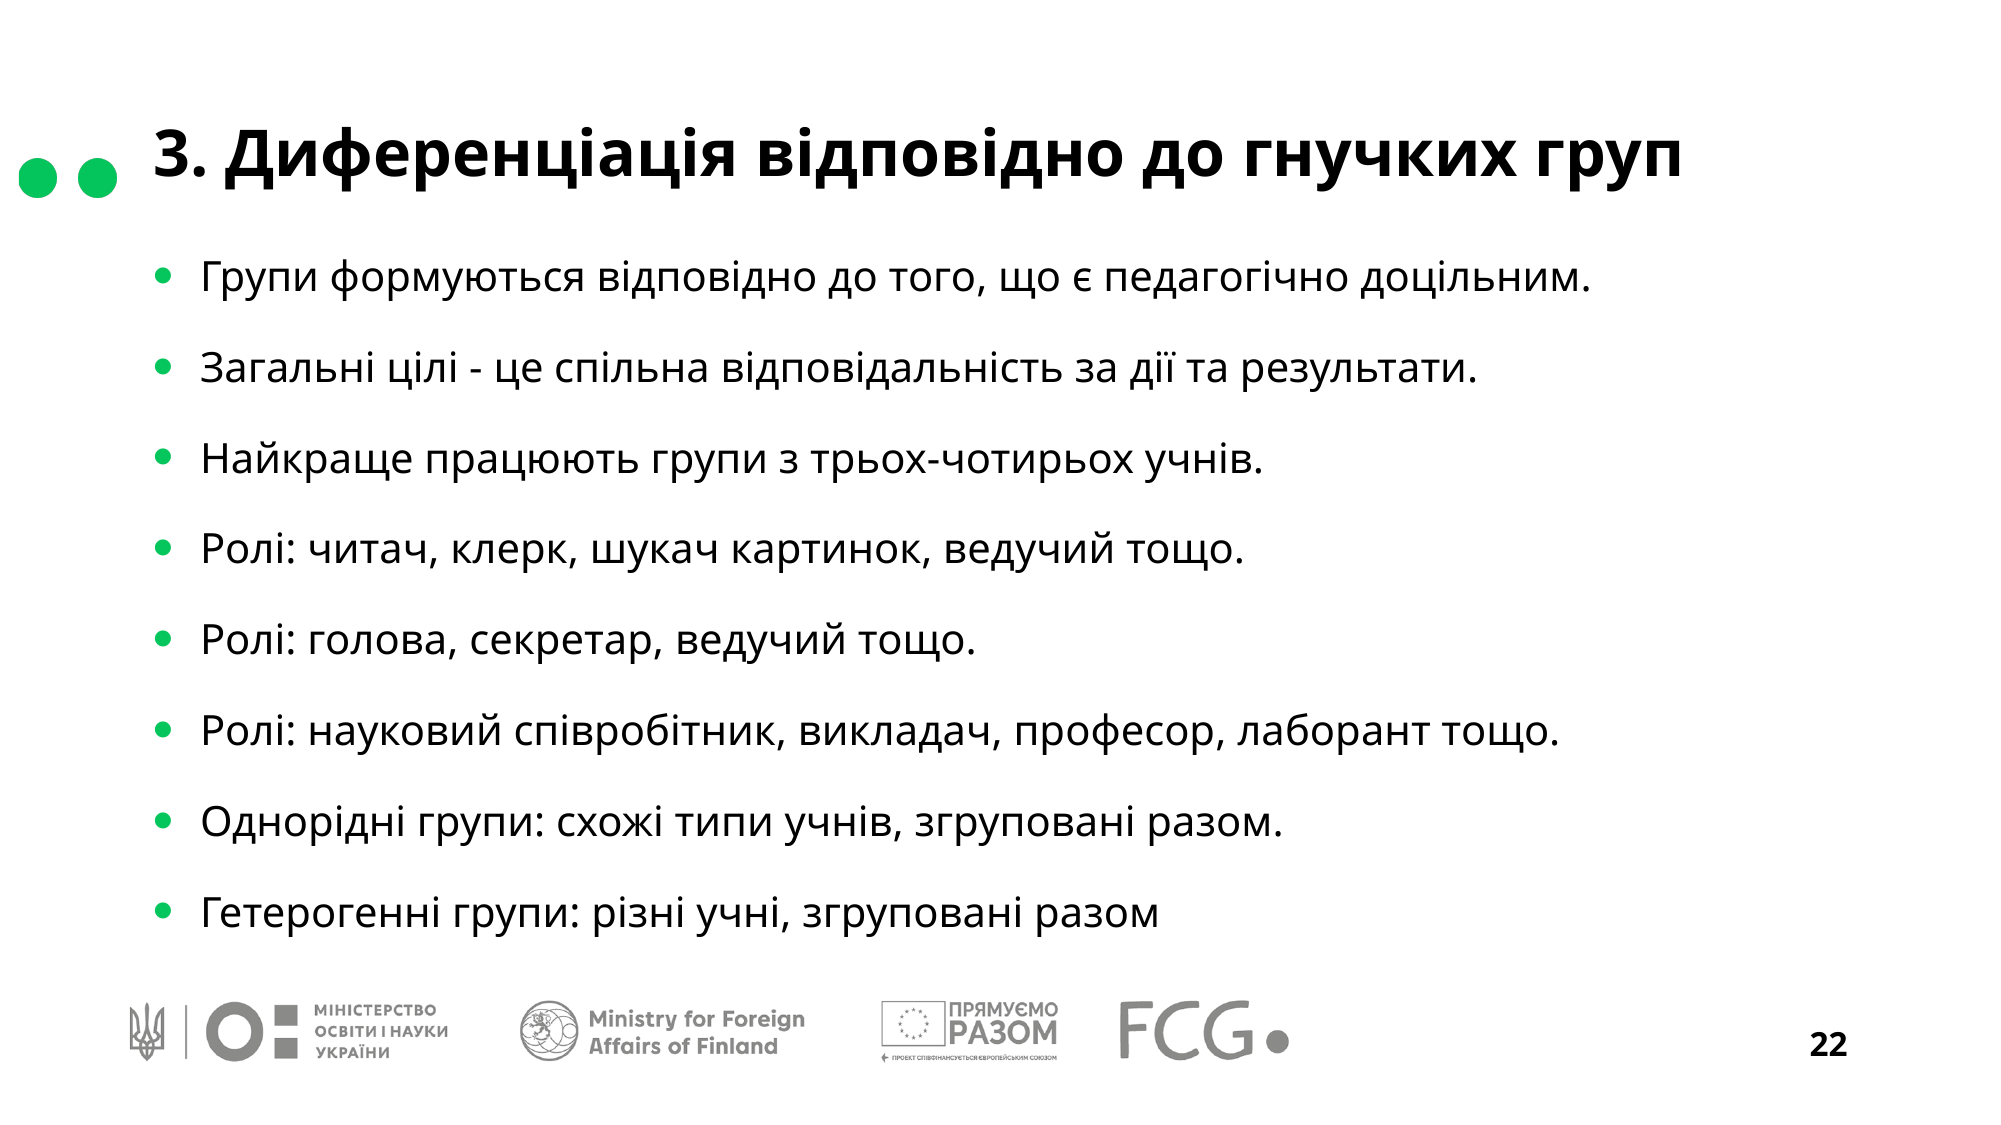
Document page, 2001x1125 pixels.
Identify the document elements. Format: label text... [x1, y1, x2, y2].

picture [42, 940, 1374, 1125]
picture [18, 158, 117, 198]
title 3. Диференціація відповідно до гнучких груп [138, 51, 1928, 222]
slide_number 22 [1736, 1032, 1863, 1076]
list Групи формуються відповідно до того, що є педагогічно доцільним. Загальні цілі - це спільна відповідальність за дії та результати. Найкраще працюють групи з трьох-чотирьох учнів. Ролі: читач, клерк, шукач картинок, ведучий тощо. Ролі: голова, секретар, ведучий тощо. Ролі: науковий співробітник, викладач, професор, лаборант тощо. Однорідні групи: схожі типи учнів, згруповані разом. Гетерогенні групи: різні учні, згруповані разом [138, 222, 1928, 1032]
